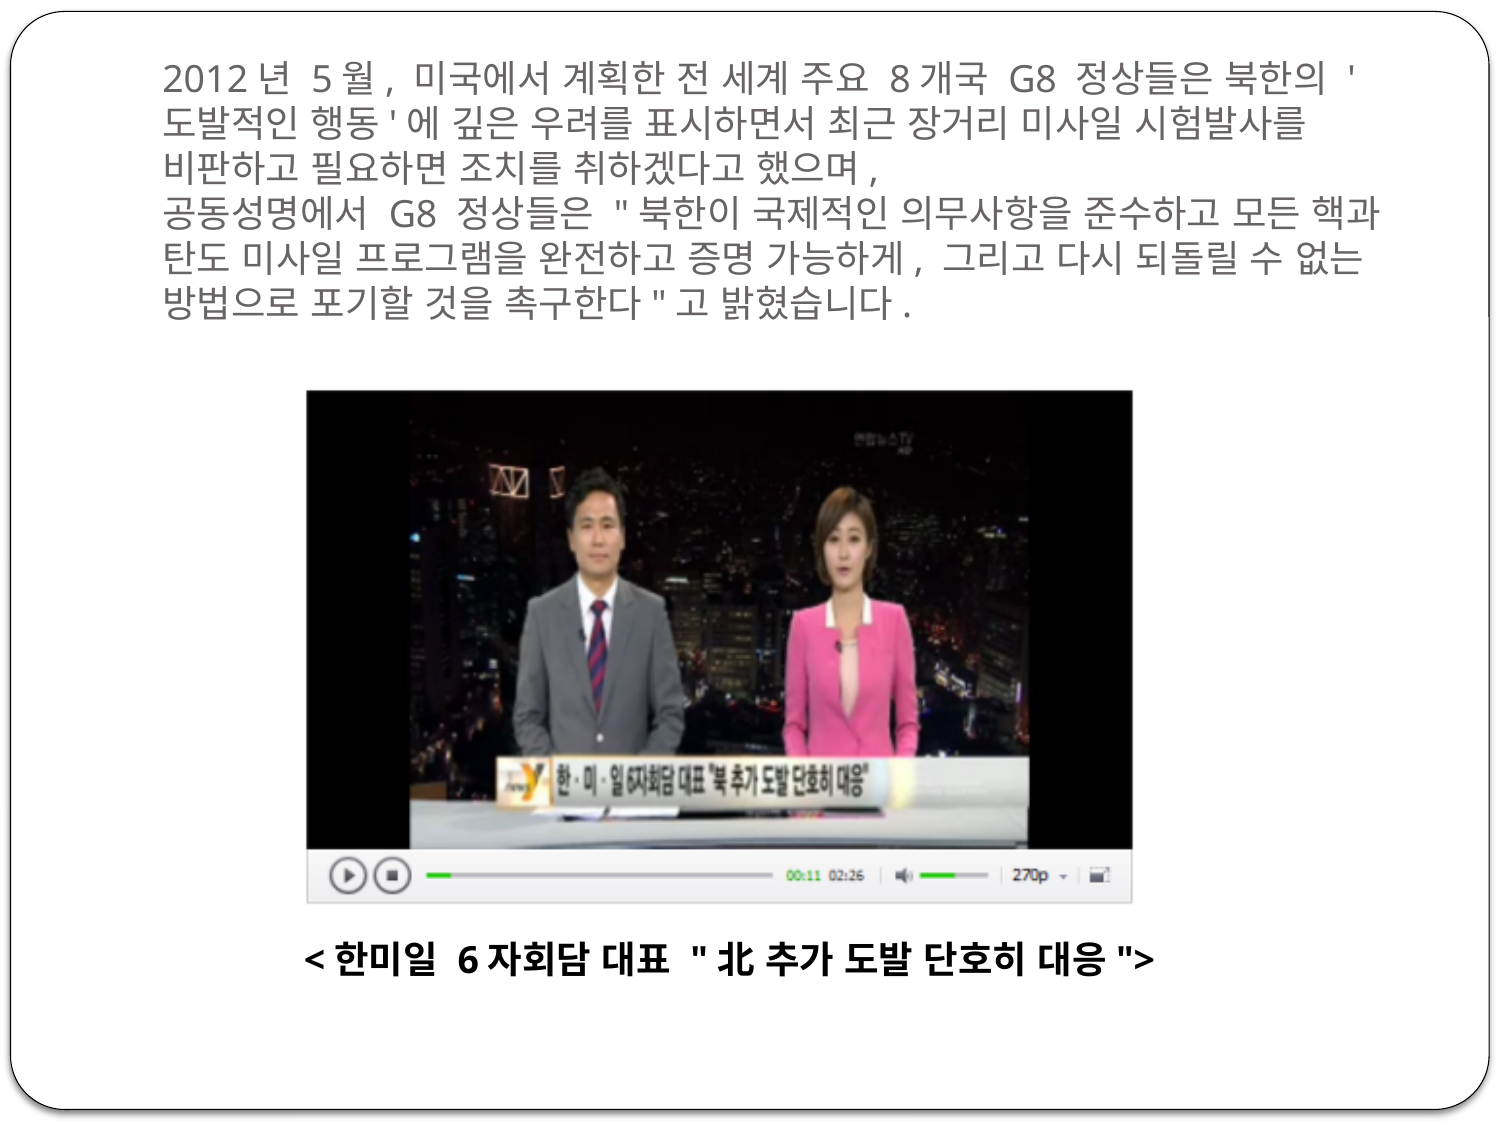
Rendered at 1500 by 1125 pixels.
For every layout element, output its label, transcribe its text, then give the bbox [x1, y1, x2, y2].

title 2012년 5월, 미국에서 계획한 전 세계 주요 8개국 G8 정상들은 북한의 '도발적인 행동'에 깊은 우려를 표시하면서 최근 장거리 미사일 시험발사를 비판하고 필요하면 조치를 취하겠다고 했으며, 공동성명에서 G8 정상들은 "북한이 국제적인 의무사항을 준수하고 모든 핵과 탄도 미사일 프로그램을 완전하고 증명 가능하게, 그리고 다시 되돌릴 수 없는 방법으로 포기할 것을 촉구한다"고 밝혔습니다. [147, 54, 1423, 243]
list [300, 385, 1140, 915]
text_box <한미일 6자회담 대표 "北 추가 도발 단호히 대응"> [289, 928, 1258, 989]
